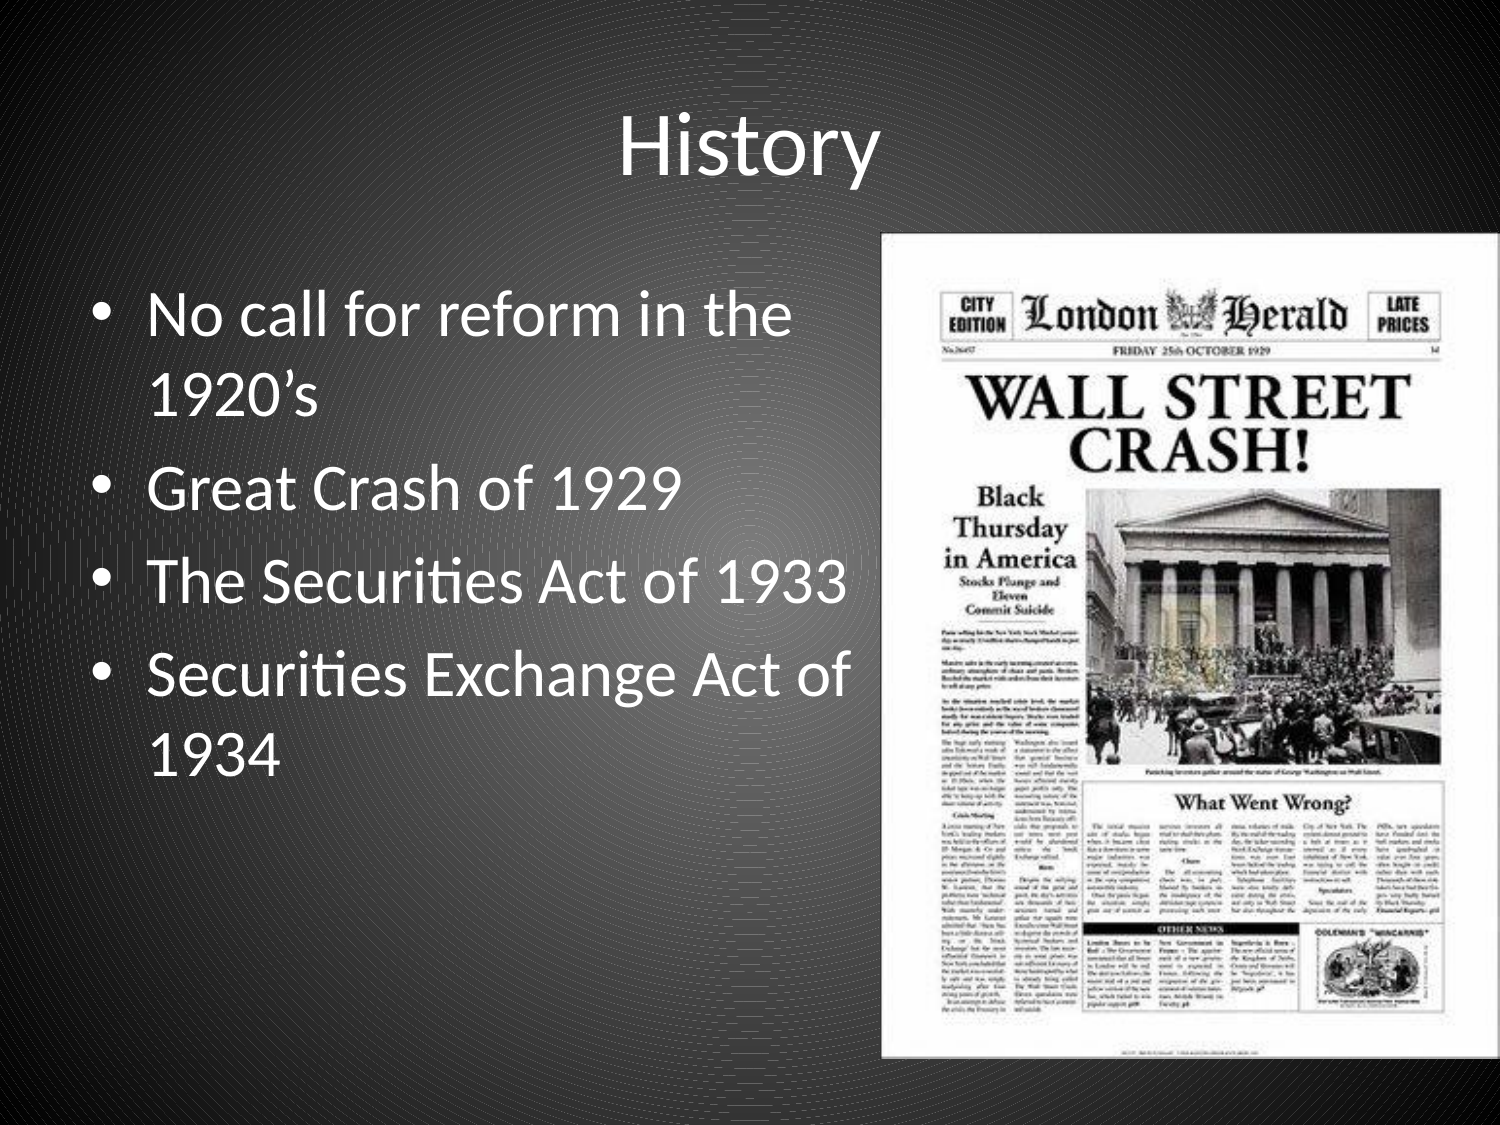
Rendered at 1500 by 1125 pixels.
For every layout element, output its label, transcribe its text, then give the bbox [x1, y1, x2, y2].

list No call for reform in the 1920’s Great Crash of 1929 The Securities Act of 1933 Securities Exchange Act of 1934 [75, 262, 875, 1005]
picture [880, 232, 1500, 1059]
title History [75, 45, 1425, 233]
